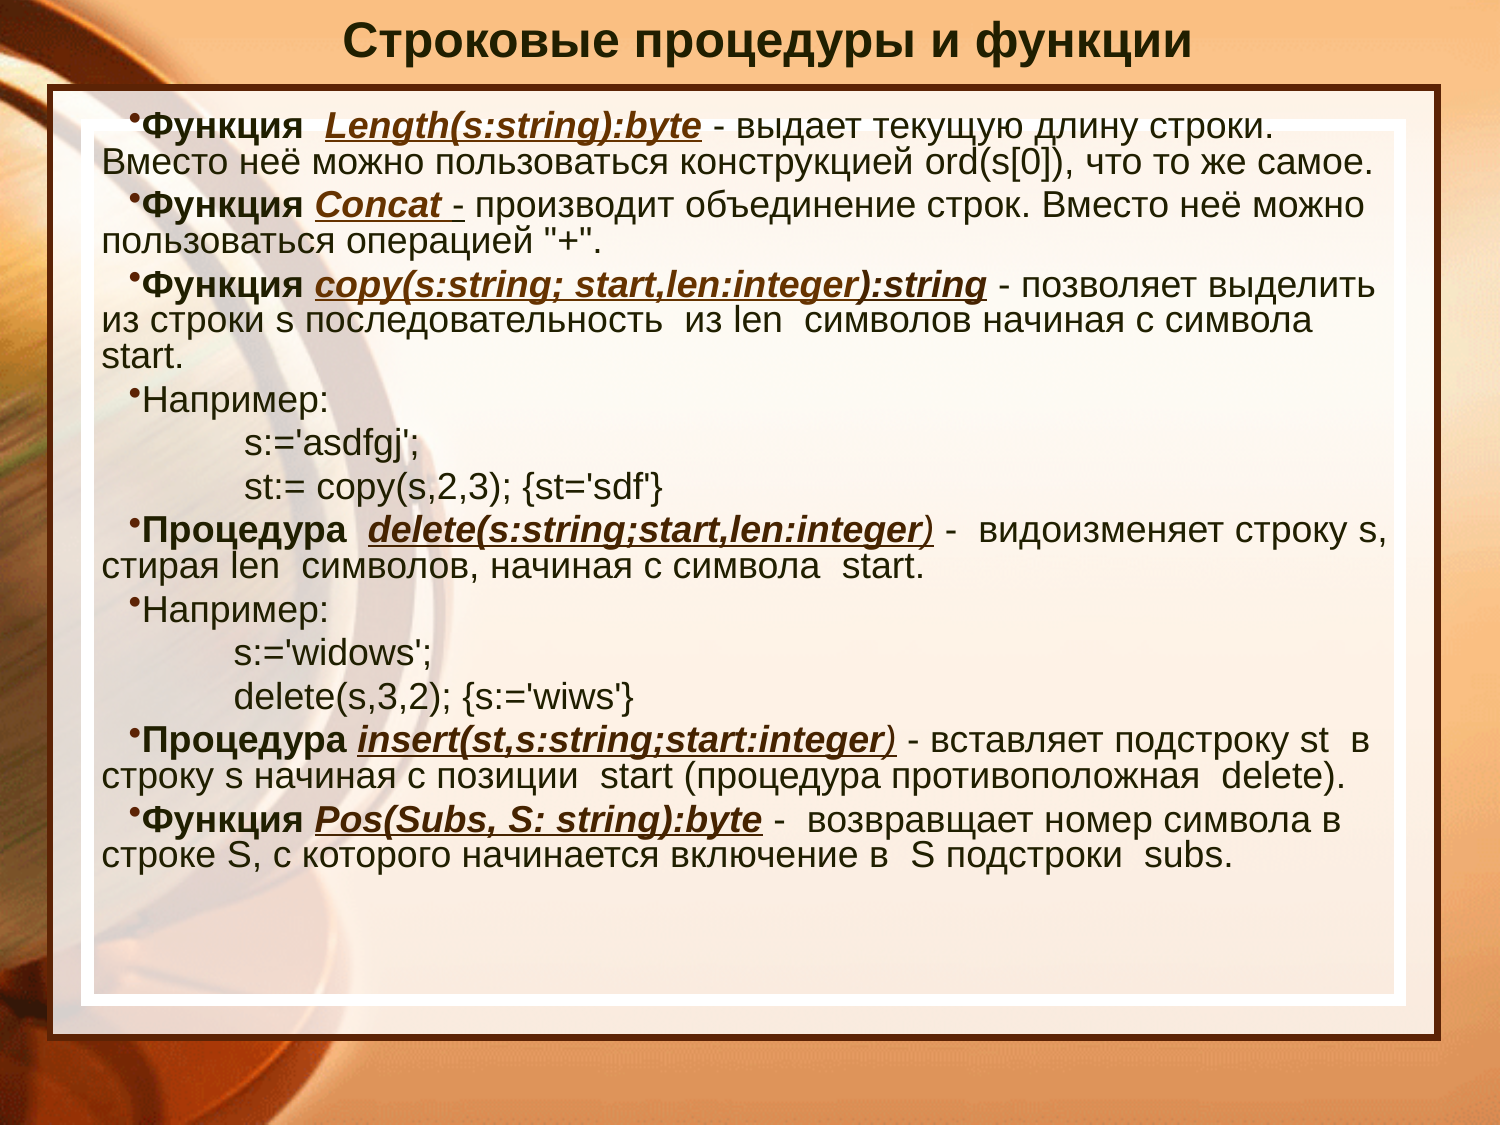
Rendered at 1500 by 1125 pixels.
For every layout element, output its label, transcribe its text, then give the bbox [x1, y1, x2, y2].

list Функция Length(s:string):byte - выдает текущую длину строки. Вместо неё можно пользоваться конструкцией ord(s[0]), что то же самое. Функция Concat - производит объединение строк. Вместо неё можно пользоваться операцией "+". Функция copy(s:string; start,len:integer):string - позволяет выделить из строки s последовательность из len символов начиная с символа start. Например: s:='asdfgj'; st:= copy(s,2,3); {st='sdf'} Процедура delete(s:string;start,len:integer) - видоизменяет строку s, стирая len символов, начиная с символа start. Например: s:='widows'; delete(s,3,2); {s:='wiws'} Процедура insert(st,s:string;start:integer) - вставляет подстроку st в строку s начиная с позиции start (процедура противоположная delete). Функция Pos(Subs, S: string):byte - возвравщает номер символа в строке S, с которого начинается включение в S подстроки subs. [40, 101, 1419, 1071]
picture [0, 0, 1500, 1125]
text_box Строковые процедуры и функции [171, 0, 1365, 75]
